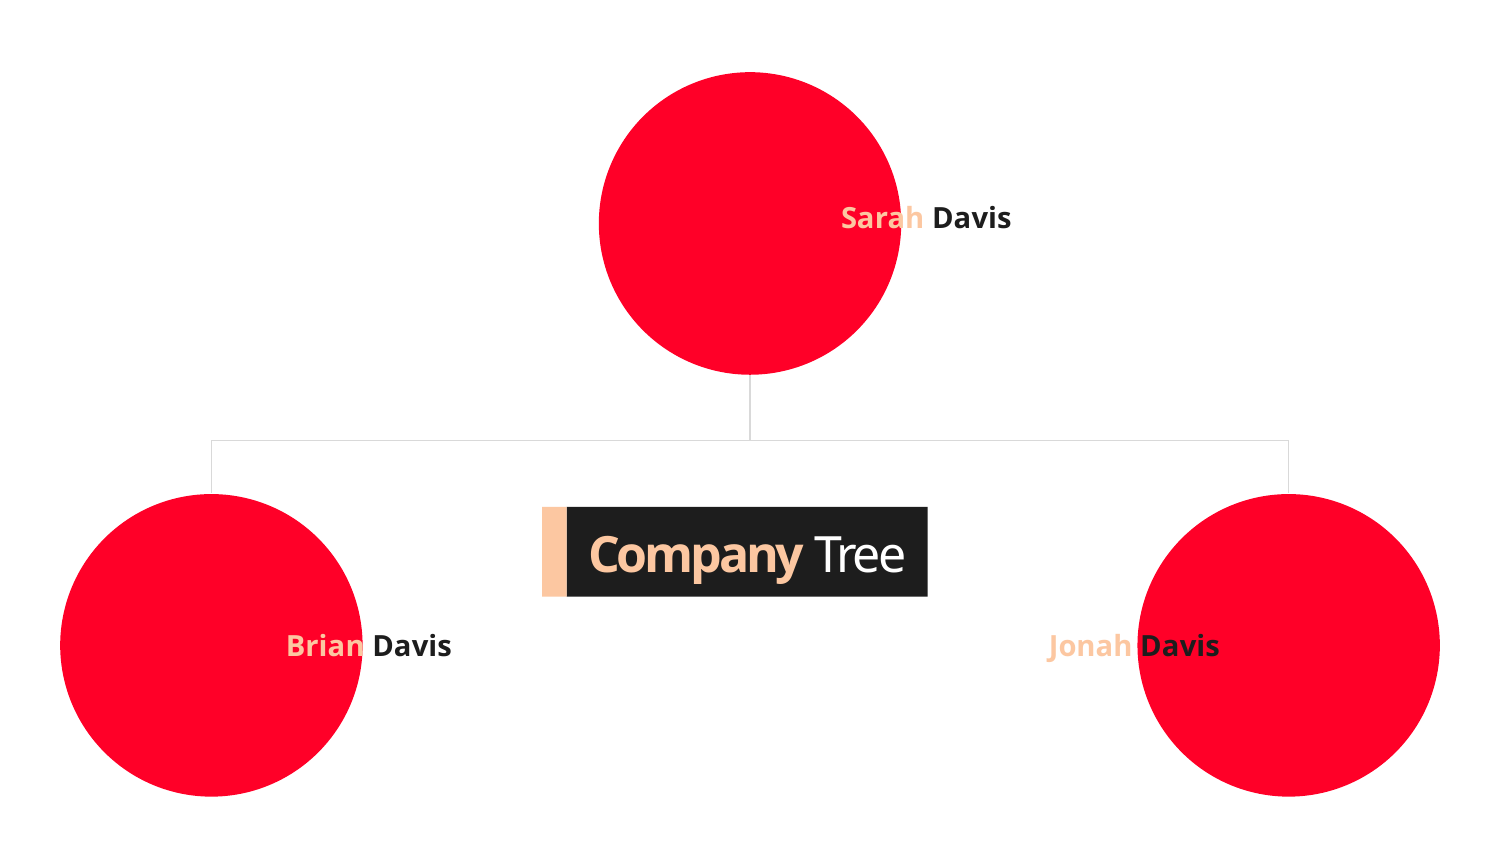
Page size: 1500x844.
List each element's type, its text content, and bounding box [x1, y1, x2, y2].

text_box Sarah Davis [907, 191, 1027, 242]
picture [59, 493, 363, 797]
picture [598, 71, 902, 375]
text_box [540, 505, 569, 599]
picture [1137, 493, 1441, 797]
text_box Brian Davis [367, 620, 467, 670]
text_box Jonah Davis [1033, 620, 1132, 670]
text_box Company Tree [569, 506, 928, 598]
